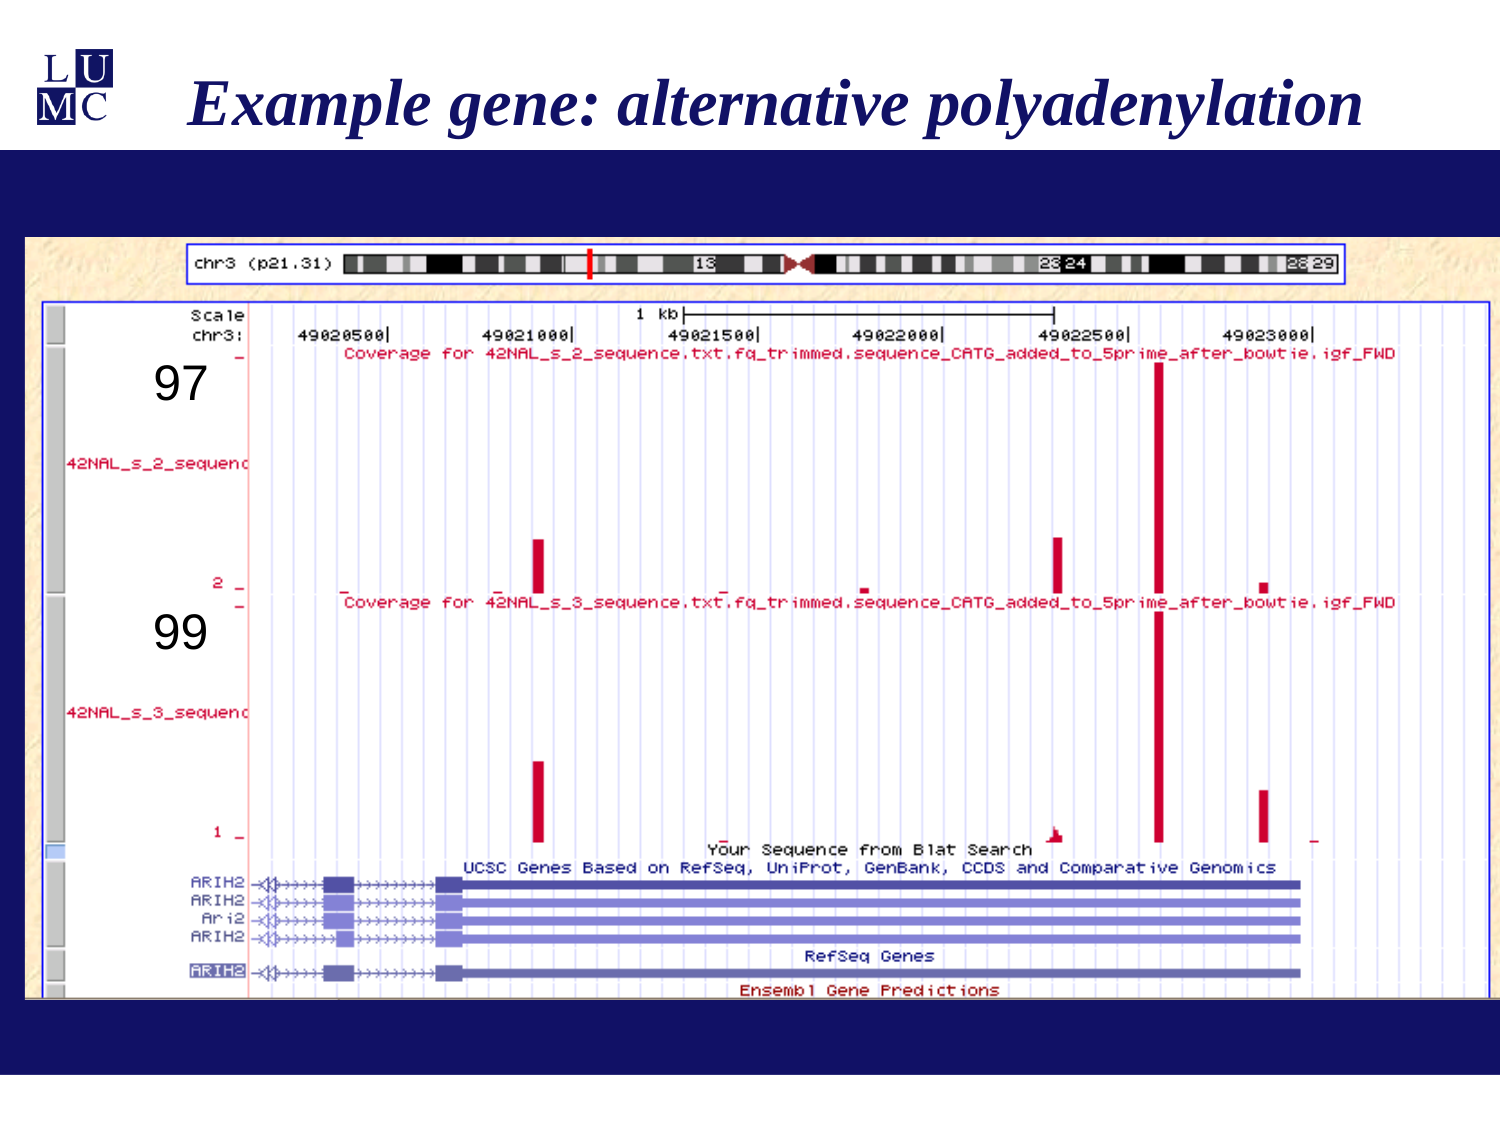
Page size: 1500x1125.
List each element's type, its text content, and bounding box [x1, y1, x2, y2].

picture [37, 49, 113, 125]
text_box Example gene: alternative polyadenylation [187, 20, 1463, 141]
picture [24, 237, 1500, 1001]
